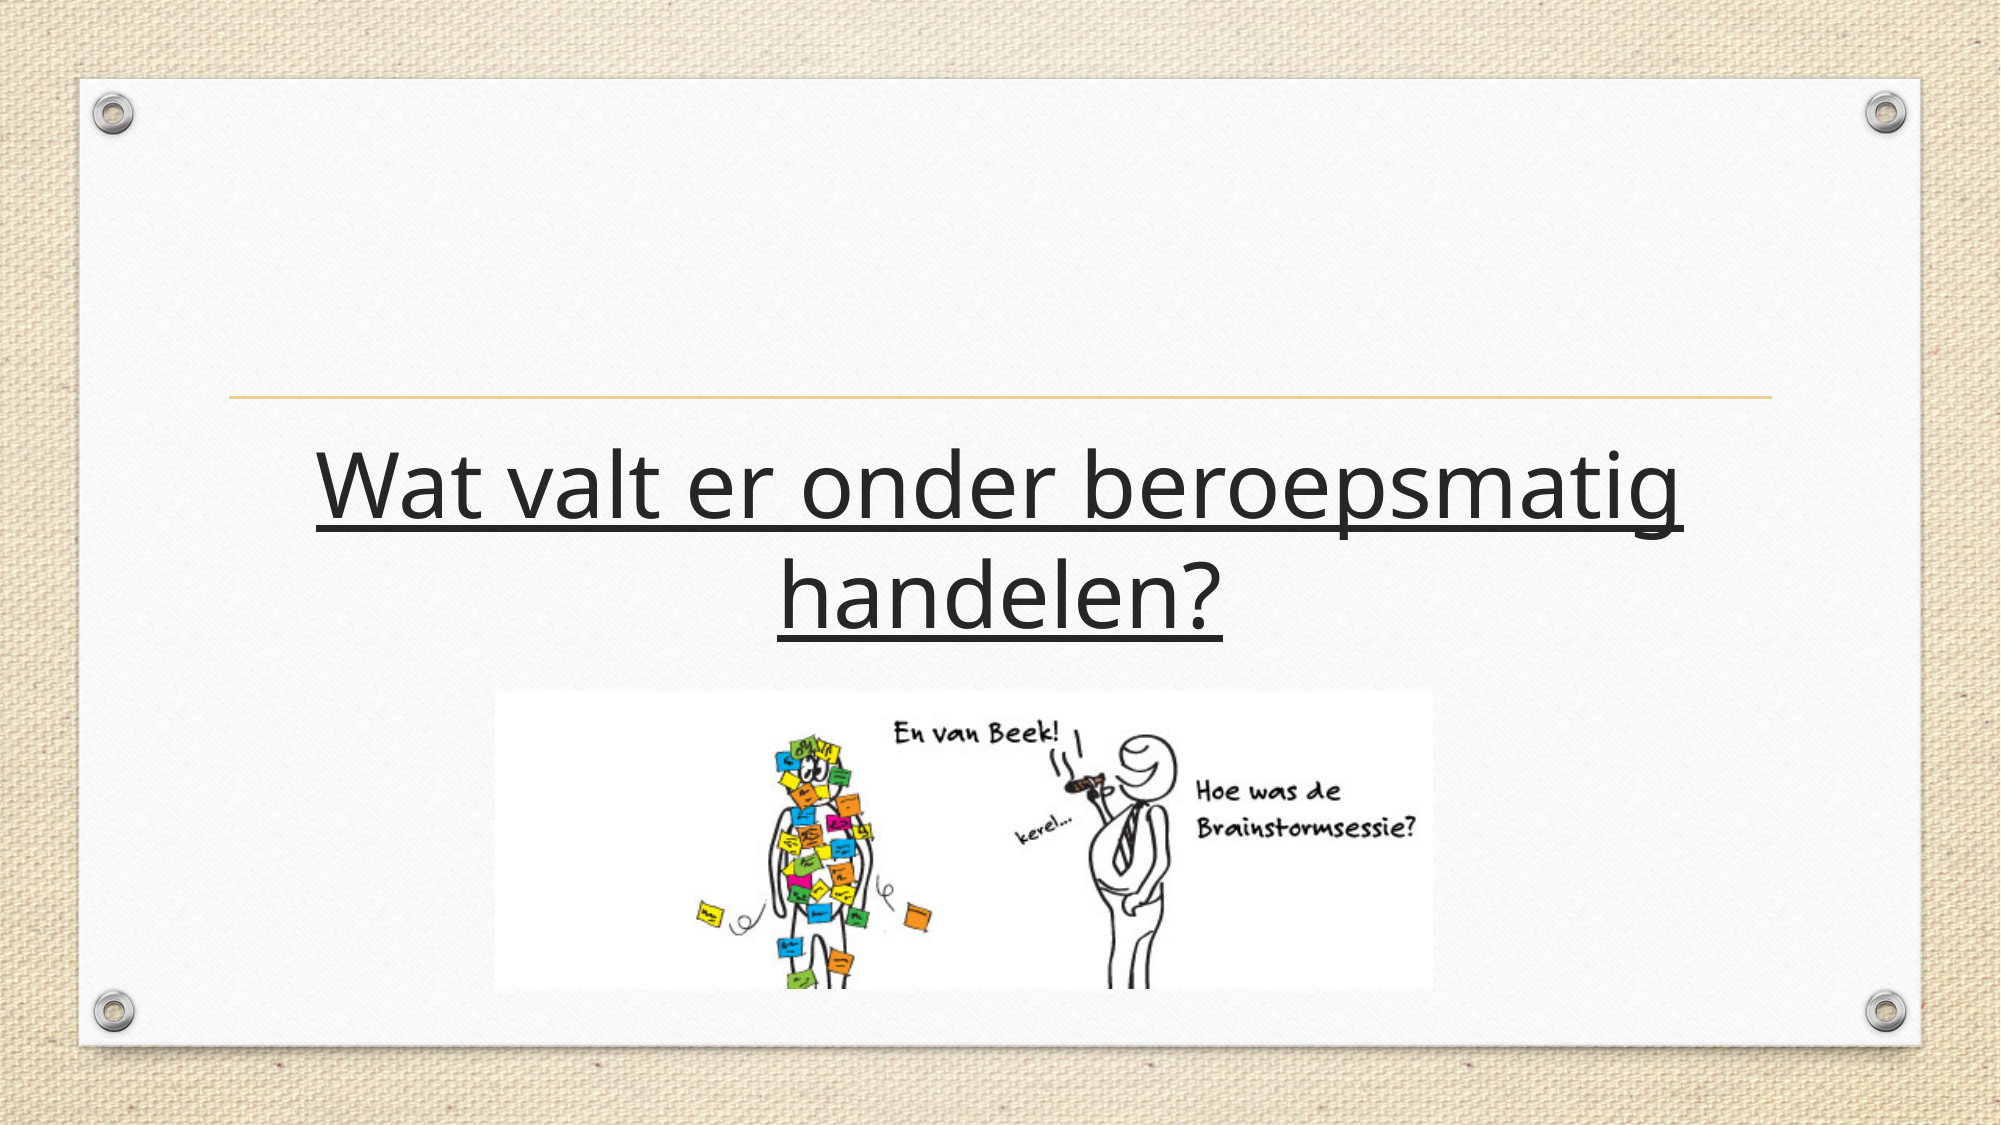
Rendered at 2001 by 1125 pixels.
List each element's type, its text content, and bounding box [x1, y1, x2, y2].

picture [0, 0, 2001, 1125]
list Wat valt er onder beroepsmatig handelen? [212, 419, 1788, 964]
